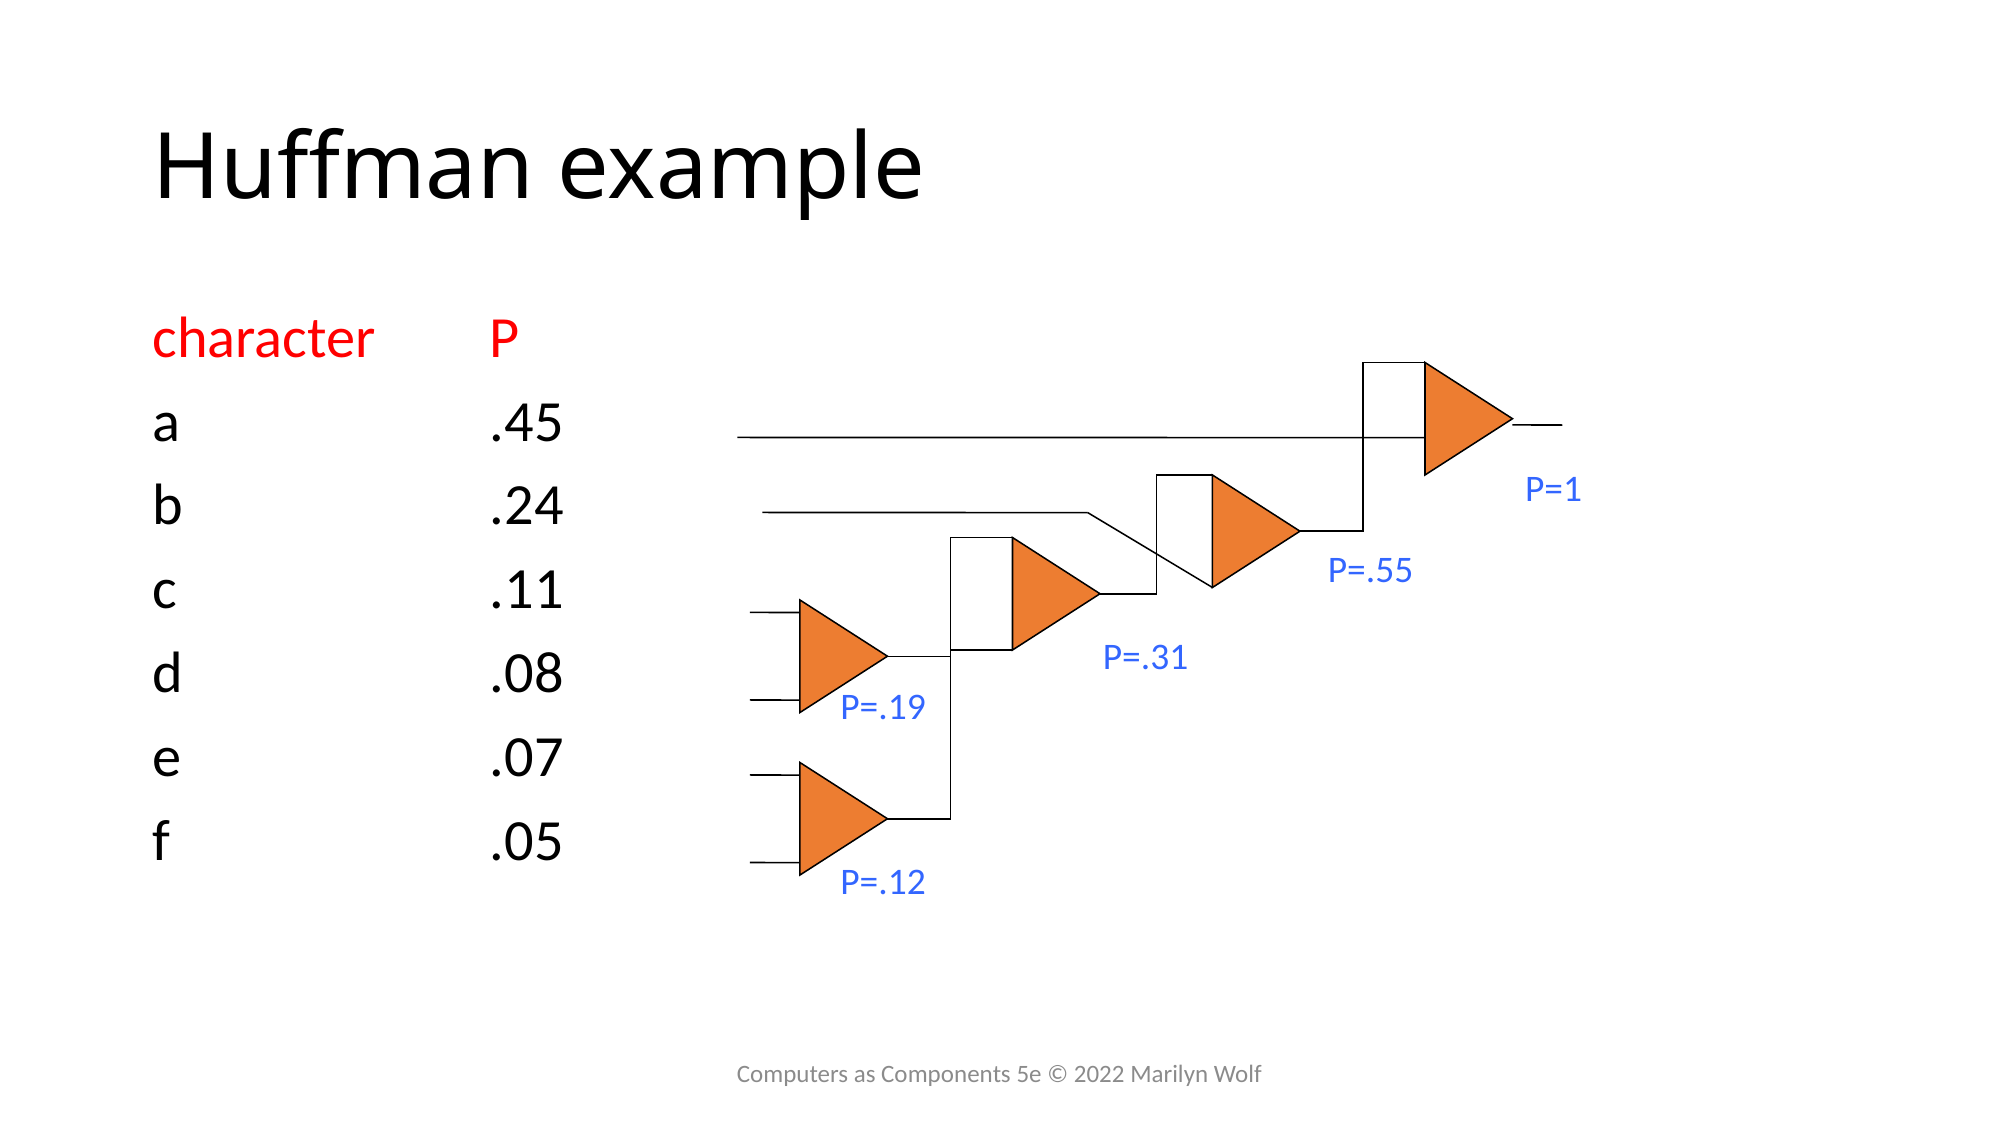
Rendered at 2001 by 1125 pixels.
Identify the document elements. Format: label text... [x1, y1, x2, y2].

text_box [749, 599, 942, 736]
footer Computers as Components 5e © 2022 Marilyn Wolf [662, 1042, 1338, 1103]
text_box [887, 537, 1205, 819]
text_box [737, 362, 1598, 531]
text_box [749, 762, 942, 911]
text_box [762, 474, 1430, 599]
list character P a .45 b .24 c .11 d .08 e .07 f .05 [137, 299, 1863, 1014]
title Huffman example [137, 59, 1863, 278]
